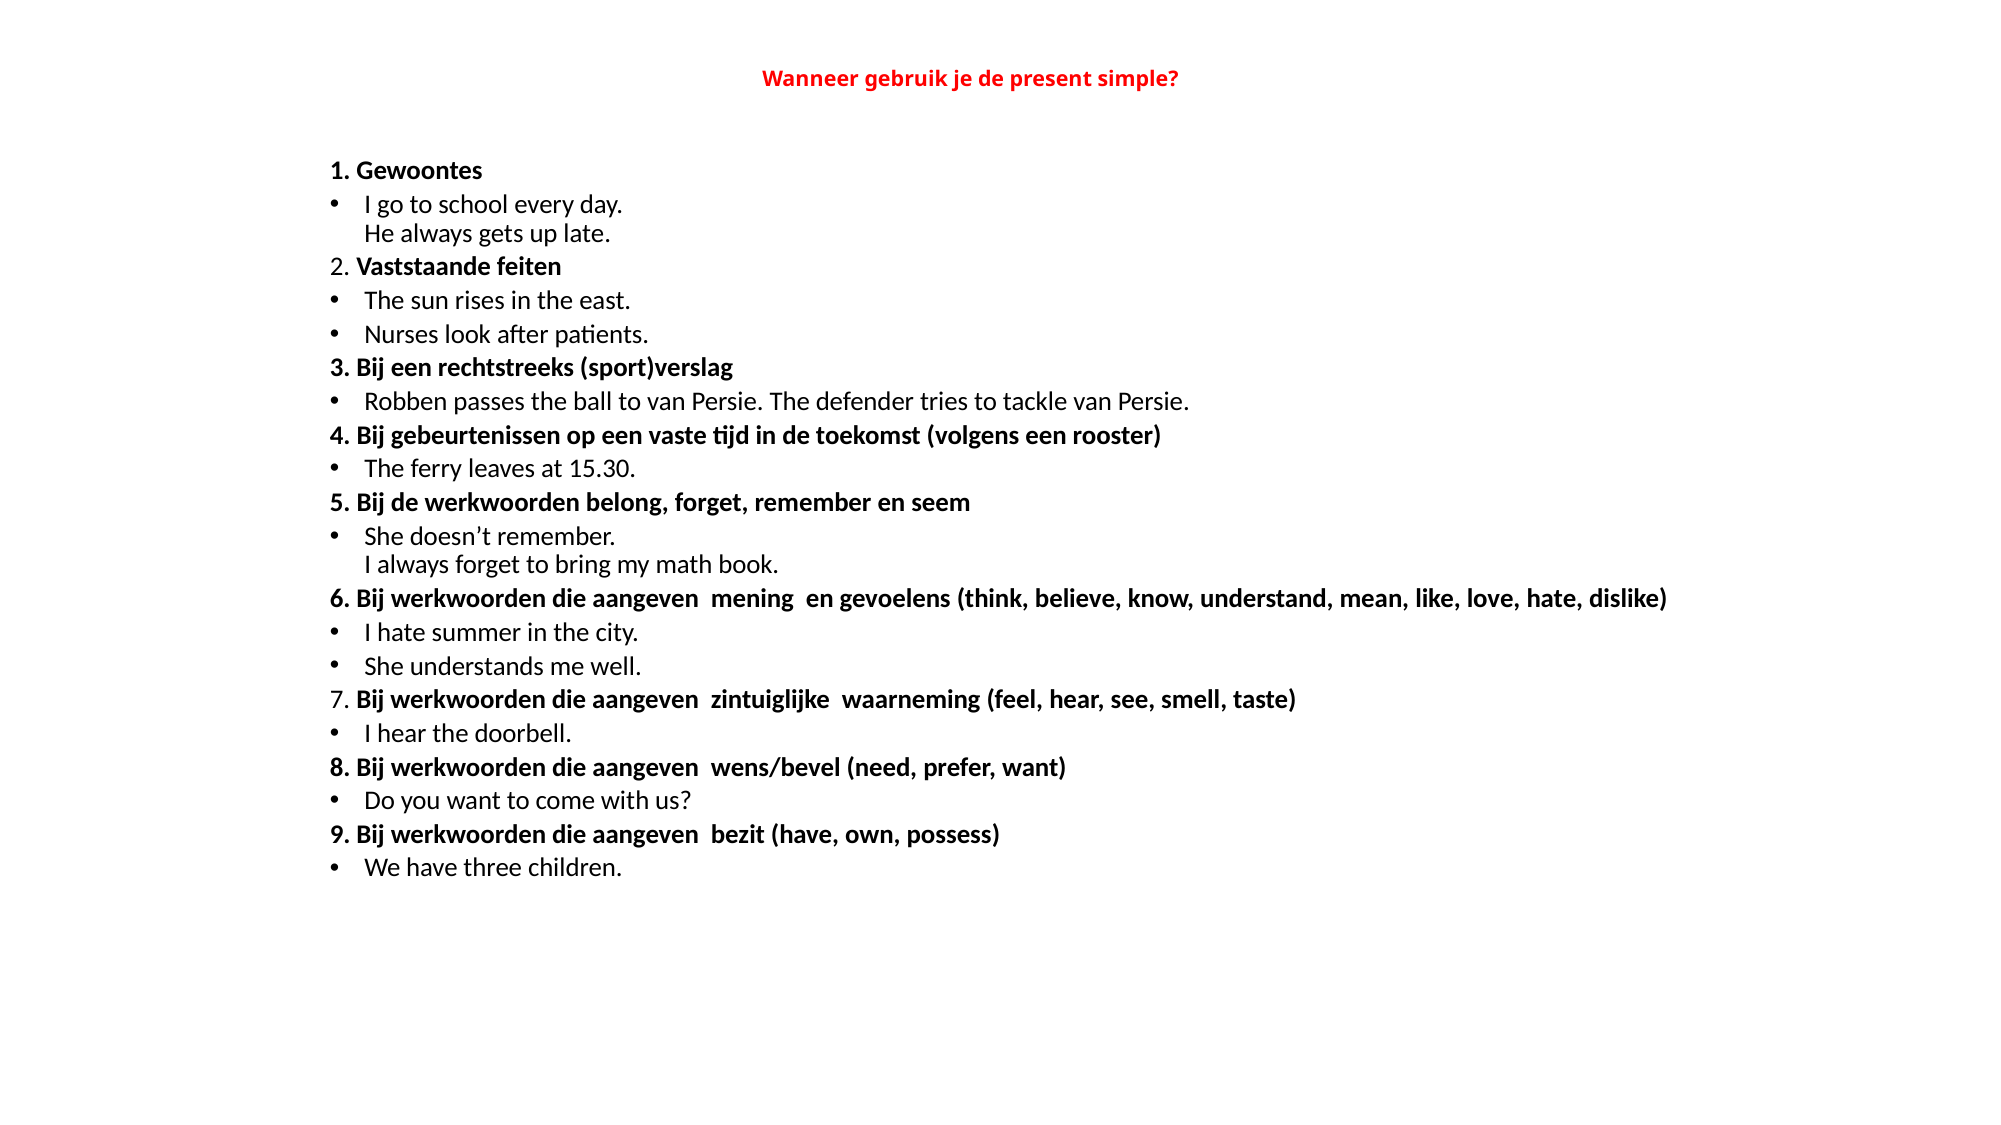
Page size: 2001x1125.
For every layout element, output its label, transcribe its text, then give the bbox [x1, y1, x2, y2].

list 1. Gewoontes I go to school every day. He always gets up late. 2. Vaststaande feiten The sun rises in the east. Nurses look after patients. 3. Bij een rechtstreeks (sport)verslag Robben passes the ball to van Persie. The defender tries to tackle van Persie. 4. Bij gebeurtenissen op een vaste tijd in de toekomst (volgens een rooster) The ferry leaves at 15.30. 5. Bij de werkwoorden belong, forget, remember en seem She doesn’t remember. I always forget to bring my math book. 6. Bij werkwoorden die aangeven mening en gevoelens (think, believe, know, understand, mean, like, love, hate, dislike) I hate summer in the city. She understands me well. 7. Bij werkwoorden die aangeven zintuiglijke waarneming (feel, hear, see, smell, taste) I hear the doorbell. 8. Bij werkwoorden die aangeven wens/bevel (need, prefer, want) Do you want to come with us? 9. Bij werkwoorden die aangeven bezit (have, own, possess) We have three children. [314, 149, 1697, 1125]
title Wanneer gebruik je de present simple? [137, 59, 1805, 131]
